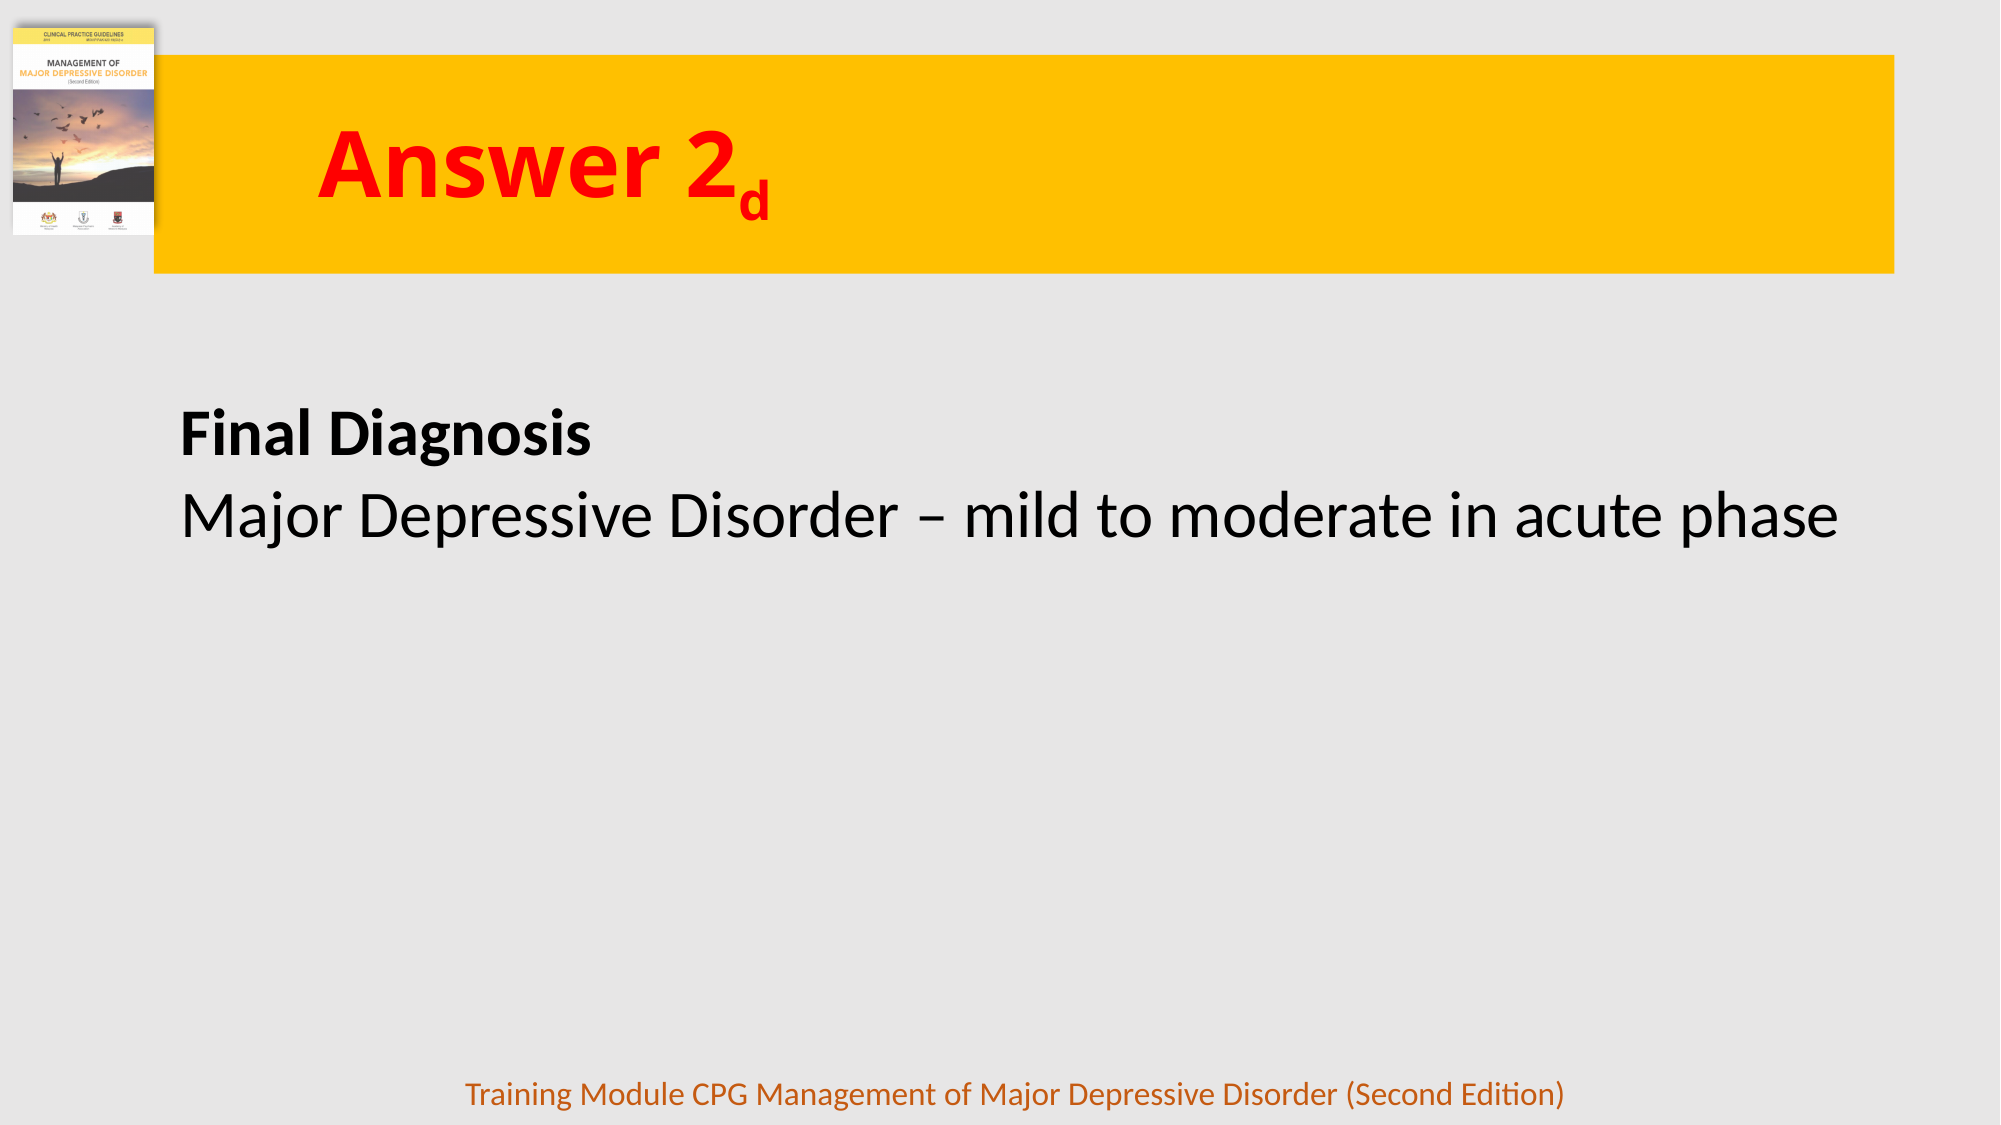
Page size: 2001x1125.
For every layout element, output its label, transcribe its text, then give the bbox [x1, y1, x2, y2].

list Final Diagnosis Major Depressive Disorder – mild to moderate in acute phase [137, 299, 1863, 1014]
text_box Training Module CPG Management of Major Depressive Disorder (Second Edition) [450, 1065, 1832, 1120]
title Answer 2d [153, 54, 1895, 274]
picture [13, 28, 154, 235]
